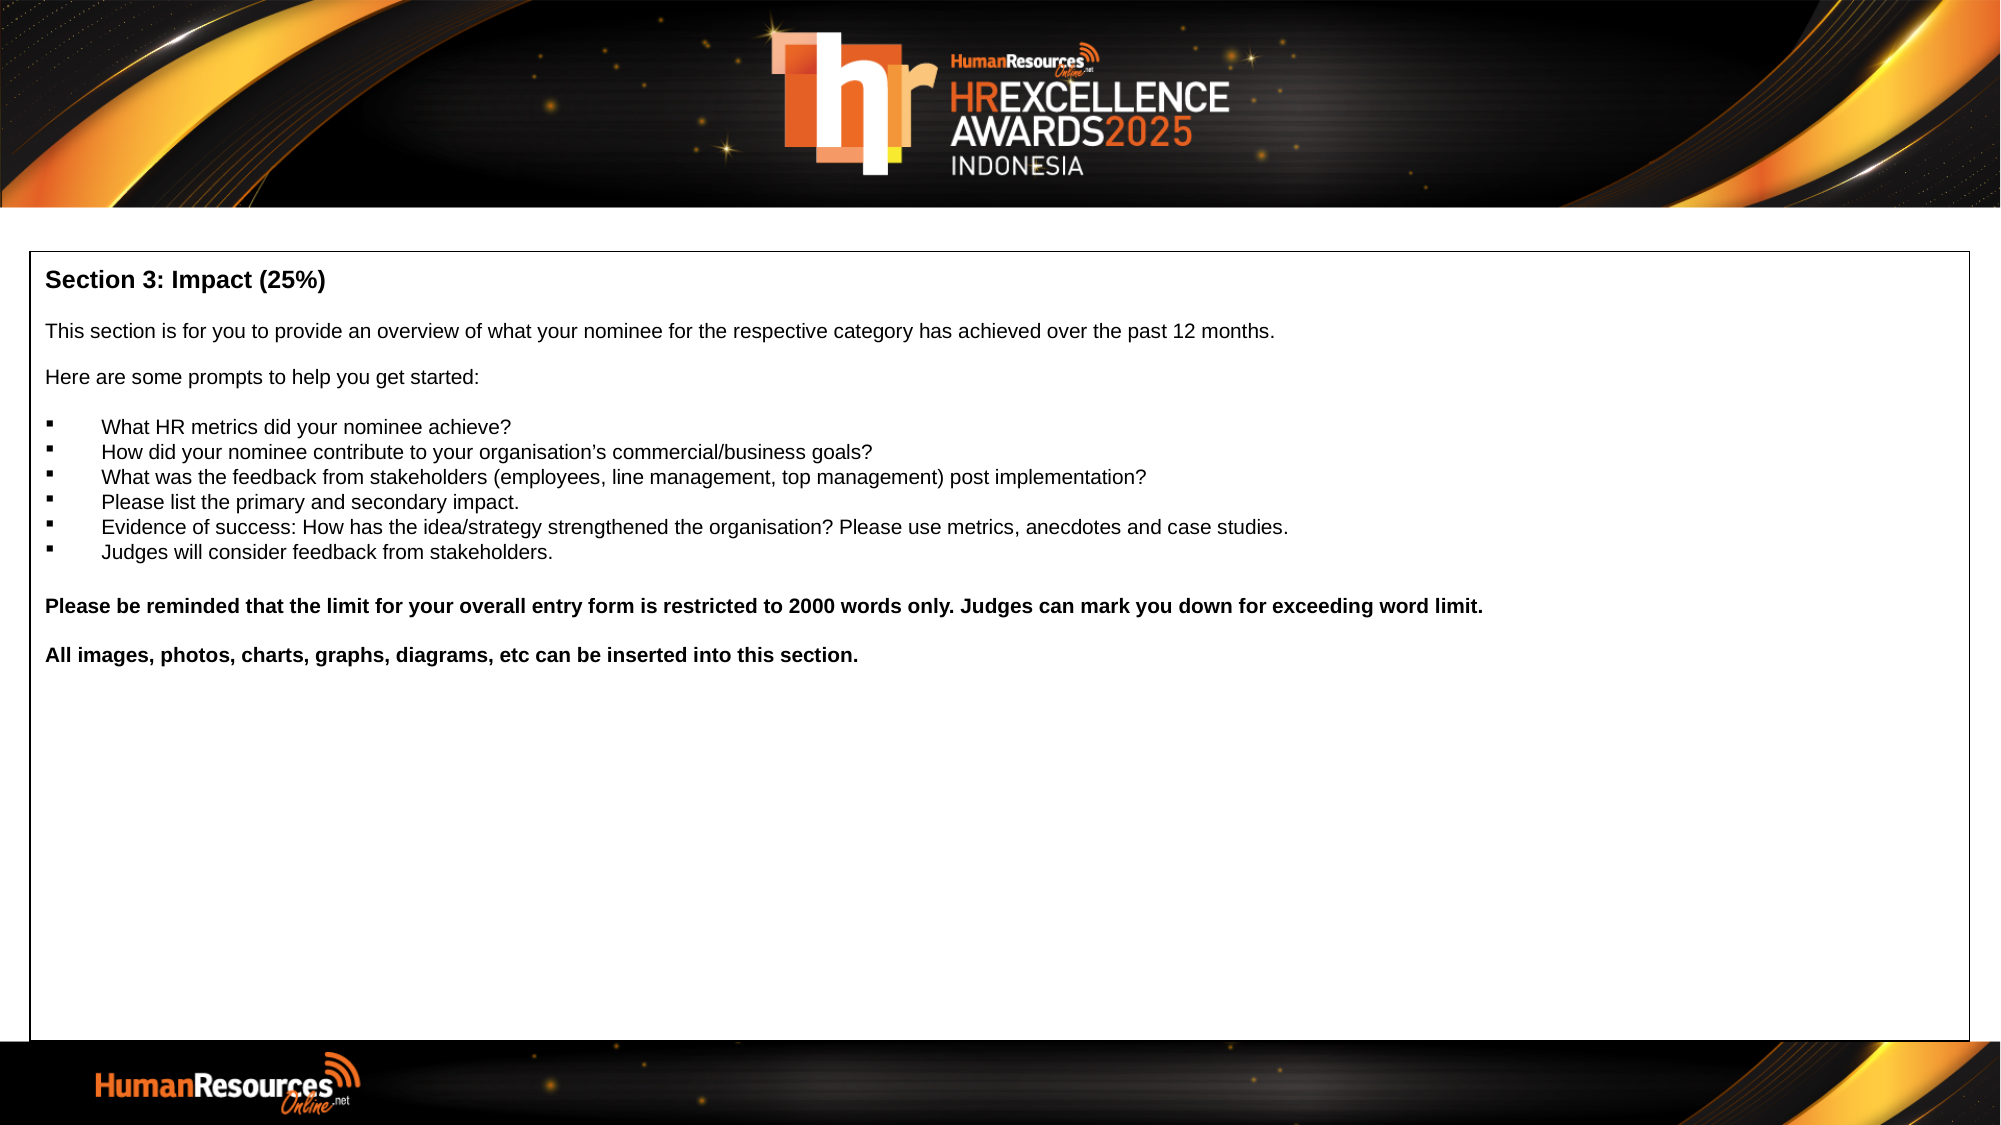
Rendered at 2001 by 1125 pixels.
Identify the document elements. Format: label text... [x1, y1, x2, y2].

text_box Section 3: Impact (25%) This section is for you to provide an overview of what your nominee for the respective category has achieved over the past 12 months. Here are some prompts to help you get started: What HR metrics did your nominee achieve? How did your nominee contribute to your organisation’s commercial/business goals? What was the feedback from stakeholders (employees, line management, top management) post implementation? Please list the primary and secondary impact. Evidence of success: How has the idea/strategy strengthened the organisation? Please use metrics, anecdotes and case studies. Judges will consider feedback from stakeholders. Please be reminded that the limit for your overall entry form is restricted to 2000 words only. Judges can mark you down for exceeding word limit. All images, photos, charts, graphs, diagrams, etc can be inserted into this section. [30, 251, 1970, 1042]
picture [0, 0, 2001, 1125]
